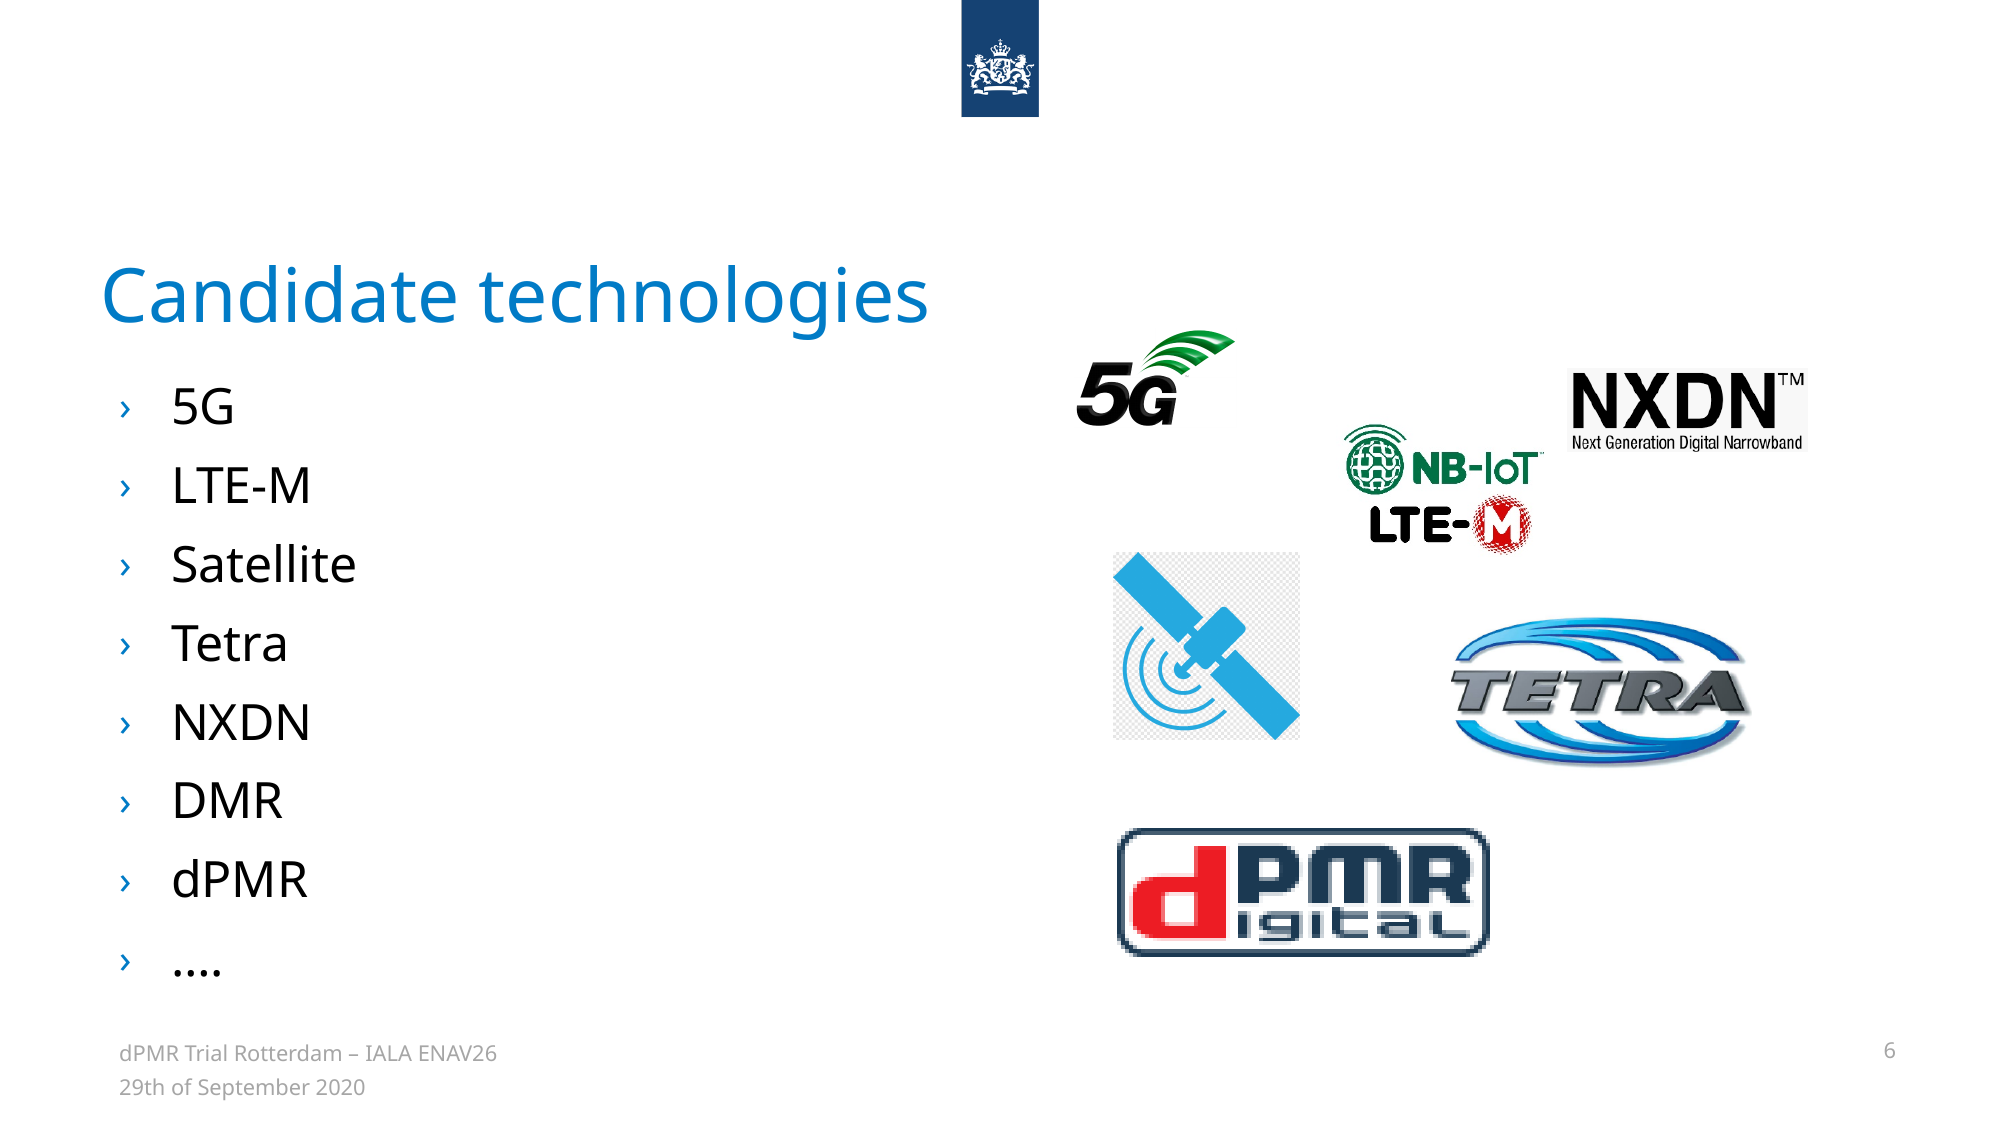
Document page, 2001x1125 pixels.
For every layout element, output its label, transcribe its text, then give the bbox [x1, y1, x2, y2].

picture [1113, 552, 1300, 740]
picture [1567, 368, 1808, 452]
picture [924, 0, 1075, 166]
slide_number 6 [1074, 1020, 1897, 1074]
footer dPMR Trial Rotterdam – IALA ENAV26 [104, 1020, 925, 1074]
picture [1336, 414, 1551, 576]
list 5G LTE-M Satellite Tetra NXDN DMR dPMR …. [104, 373, 962, 1021]
title Candidate technologies [85, 191, 1878, 347]
picture [1113, 828, 1503, 957]
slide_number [104, 1074, 925, 1117]
picture [1074, 328, 1237, 428]
picture [1451, 614, 1752, 773]
